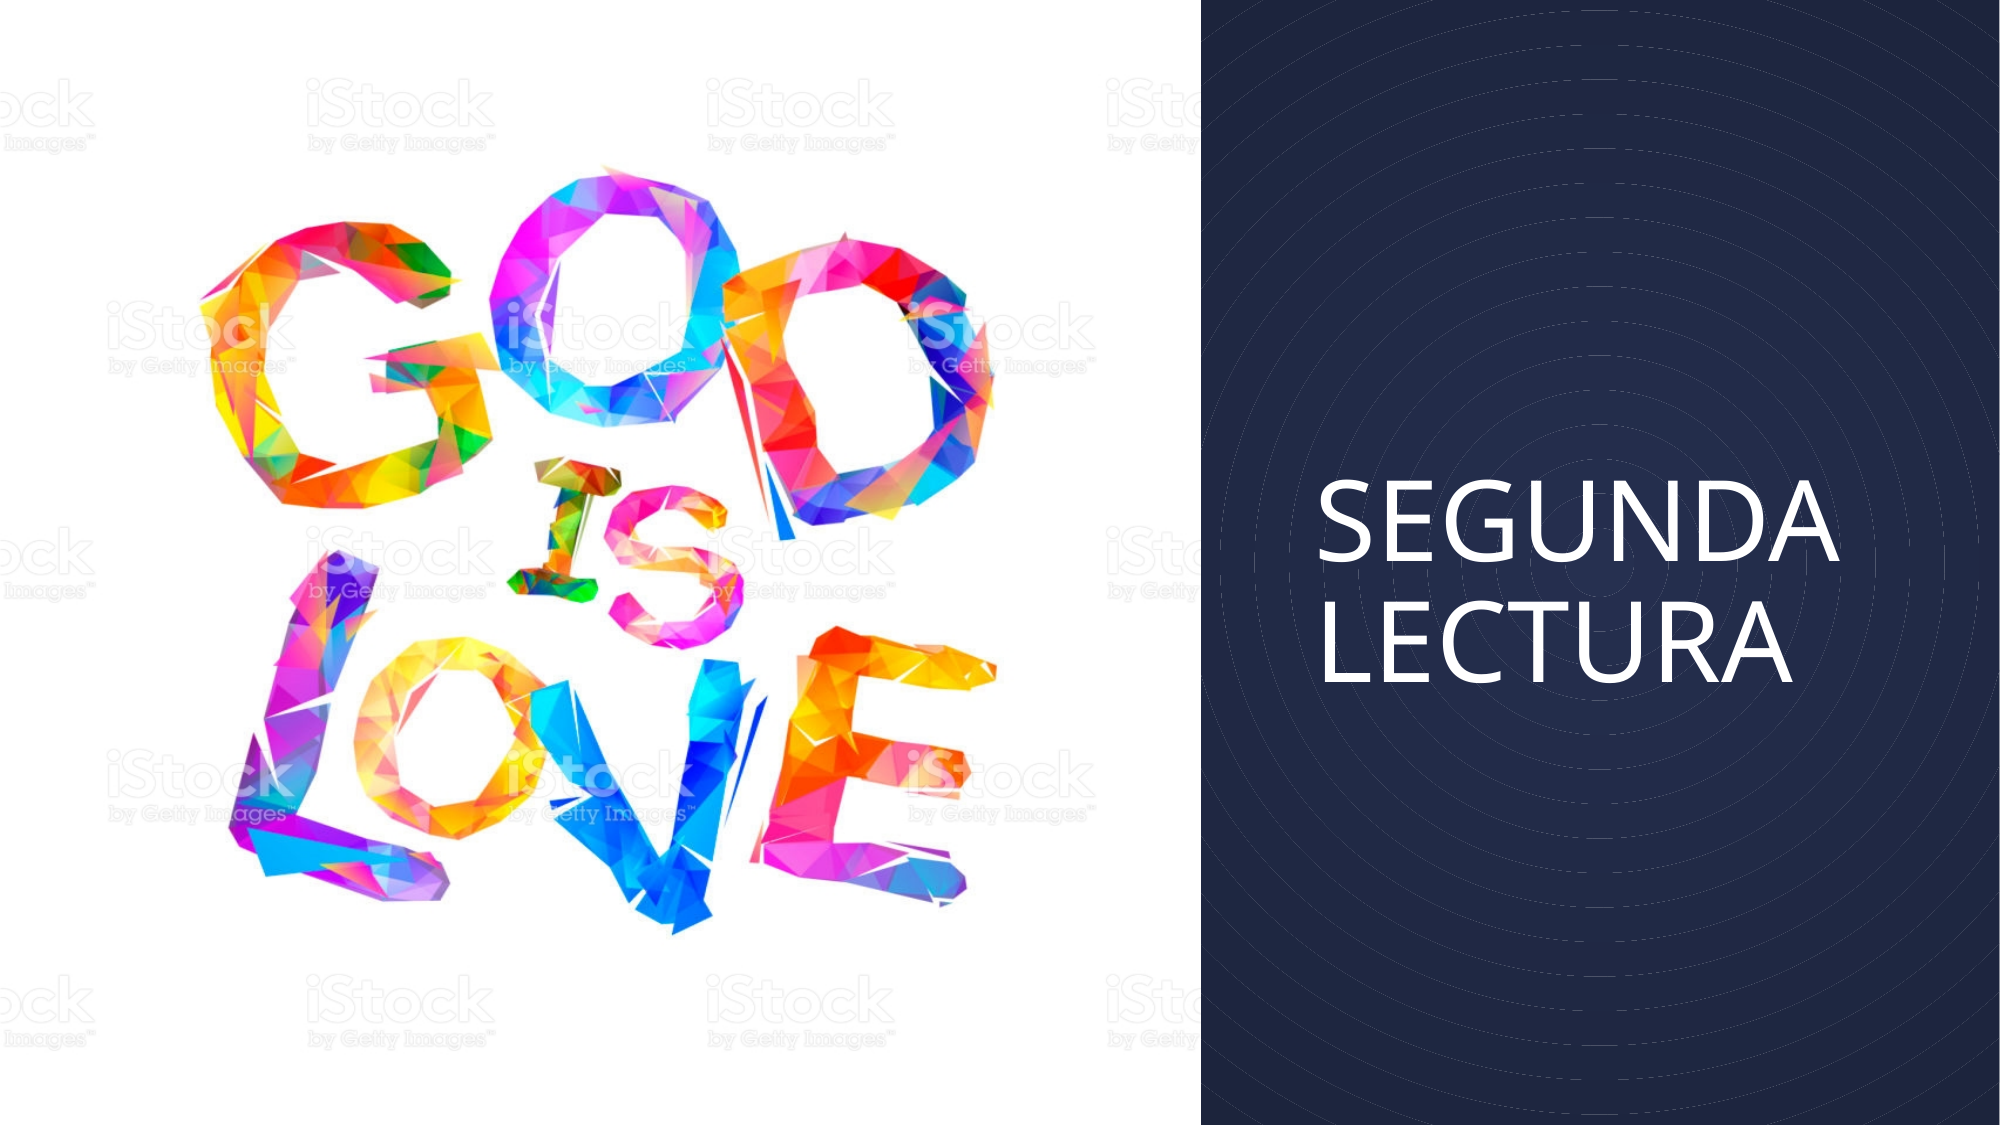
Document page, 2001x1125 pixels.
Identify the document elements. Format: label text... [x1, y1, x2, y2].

picture [0, 0, 1201, 1125]
title SEGUNDA LECTURA [1299, 387, 1898, 715]
